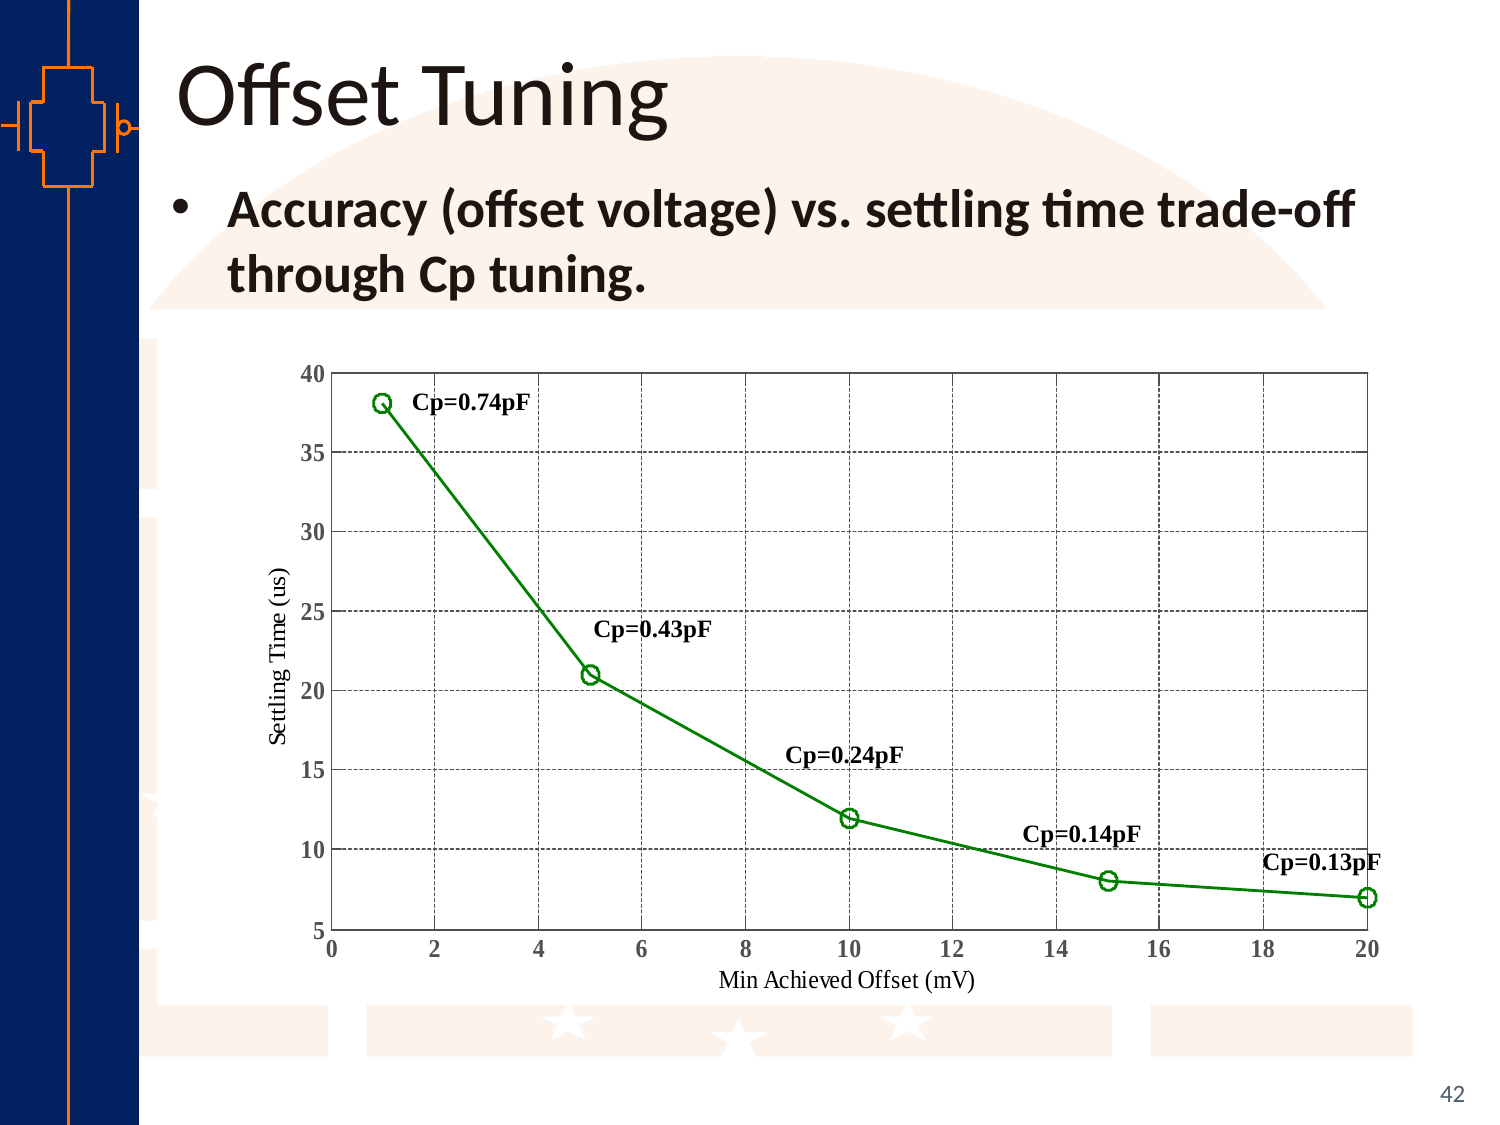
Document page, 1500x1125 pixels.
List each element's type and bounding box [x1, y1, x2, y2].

picture [156, 320, 1495, 1005]
text_box [161, 26, 1500, 151]
slide_number [1425, 1062, 1488, 1123]
text_box [156, 165, 1448, 320]
text_box [396, 371, 1474, 915]
